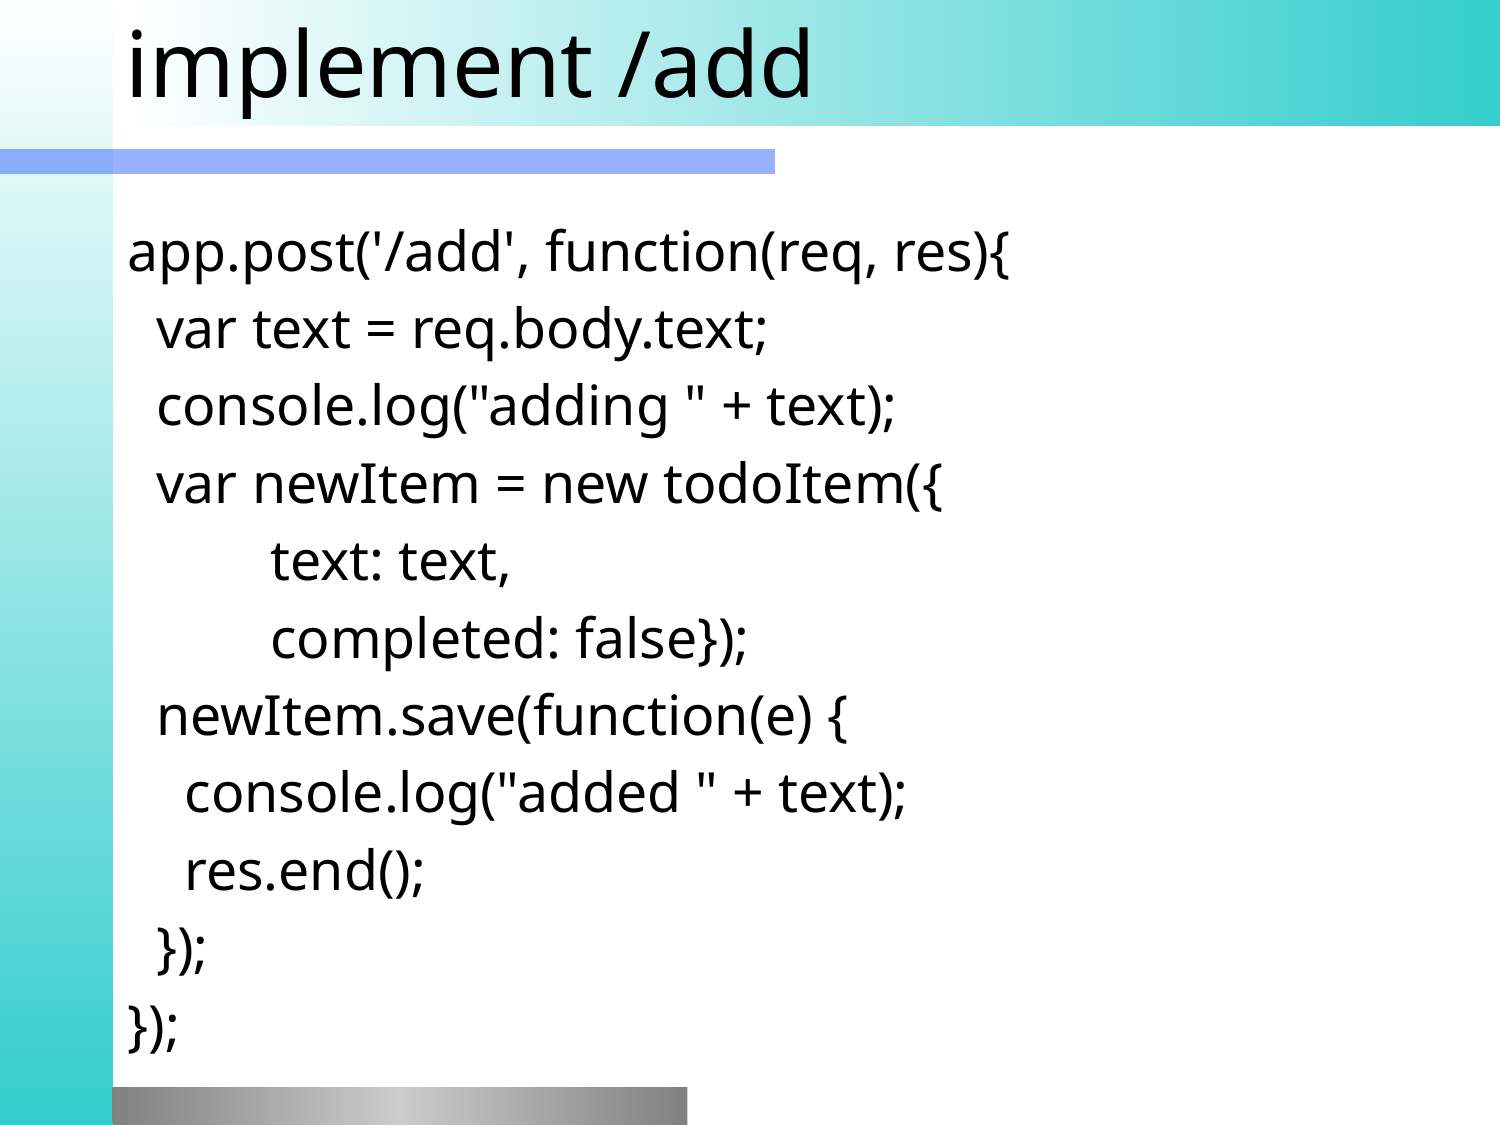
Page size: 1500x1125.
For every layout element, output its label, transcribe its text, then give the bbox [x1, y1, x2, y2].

title implement /add [110, 0, 1424, 126]
list app.post('/add', function(req, res){ var text = req.body.text; console.log("adding " + text); var newItem = new todoItem({ text: text, completed: false}); newItem.save(function(e) { console.log("added " + text); res.end(); }); }); [112, 207, 1388, 1073]
